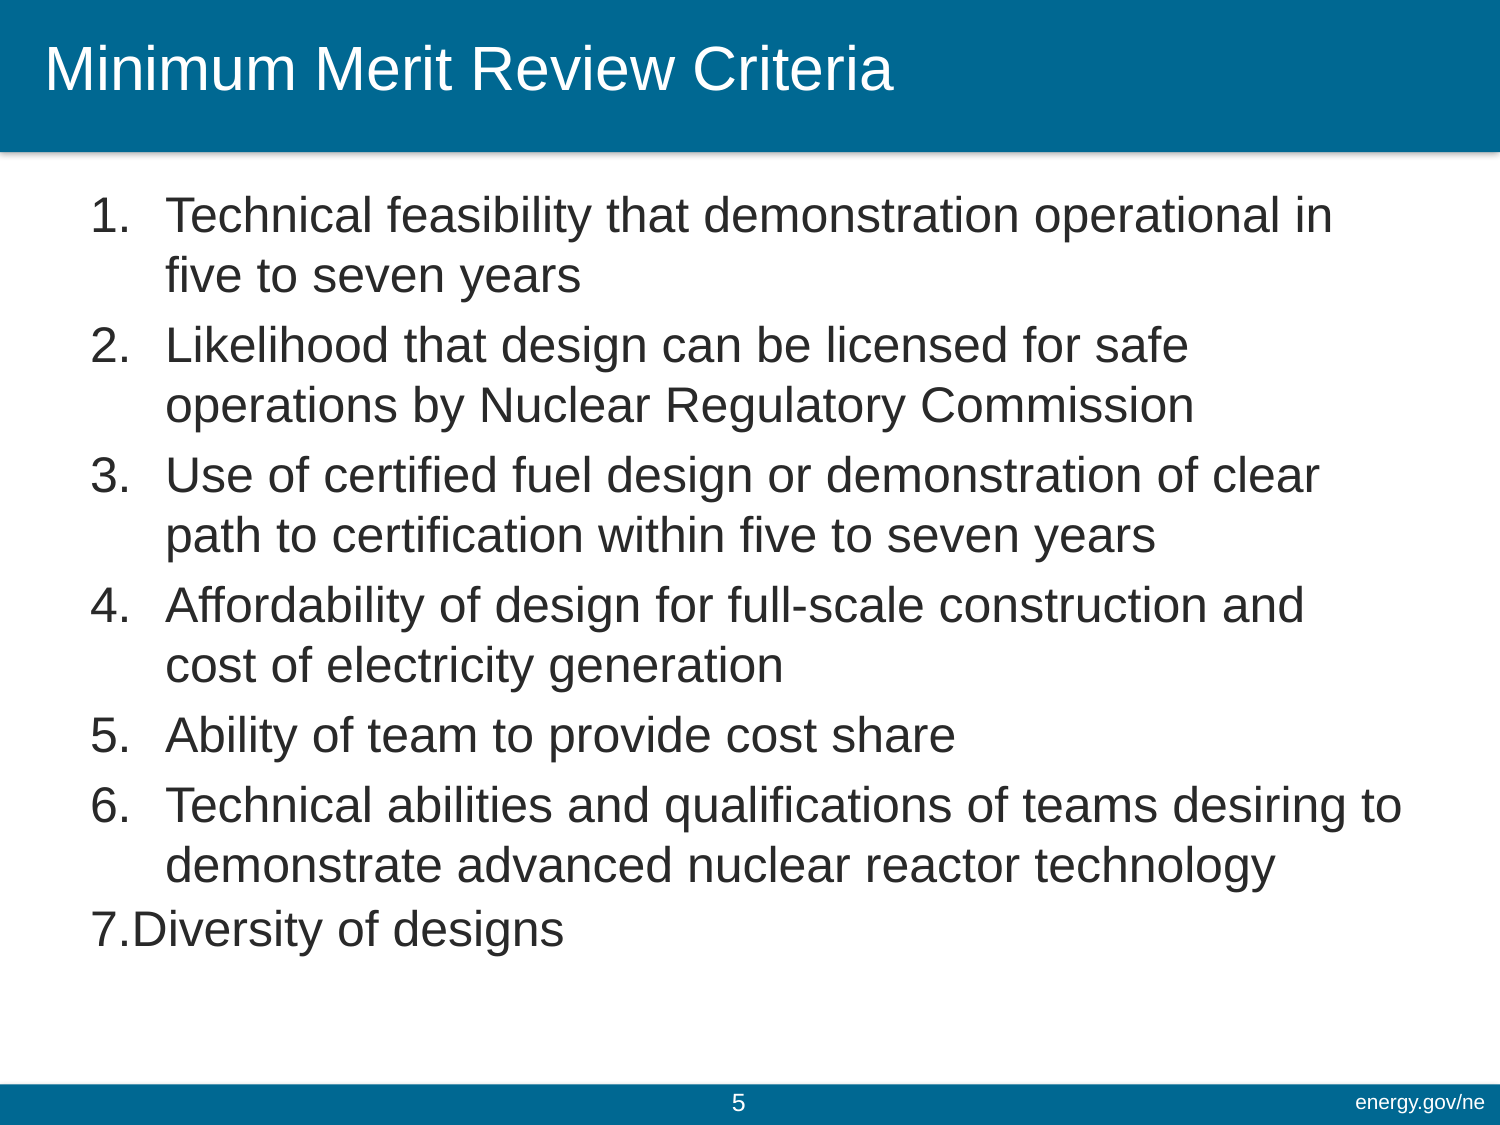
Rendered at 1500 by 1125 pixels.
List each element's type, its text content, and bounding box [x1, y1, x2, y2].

list Technical feasibility that demonstration operational in five to seven years Likelihood that design can be licensed for safe operations by Nuclear Regulatory Commission Use of certified fuel design or demonstration of clear path to certification within five to seven years Affordability of design for full-scale construction and cost of electricity generation Ability of team to provide cost share Technical abilities and qualifications of teams desiring to demonstrate advanced nuclear reactor technology Diversity of designs [74, 174, 1426, 1062]
title Minimum Merit Review Criteria [28, 0, 1088, 149]
